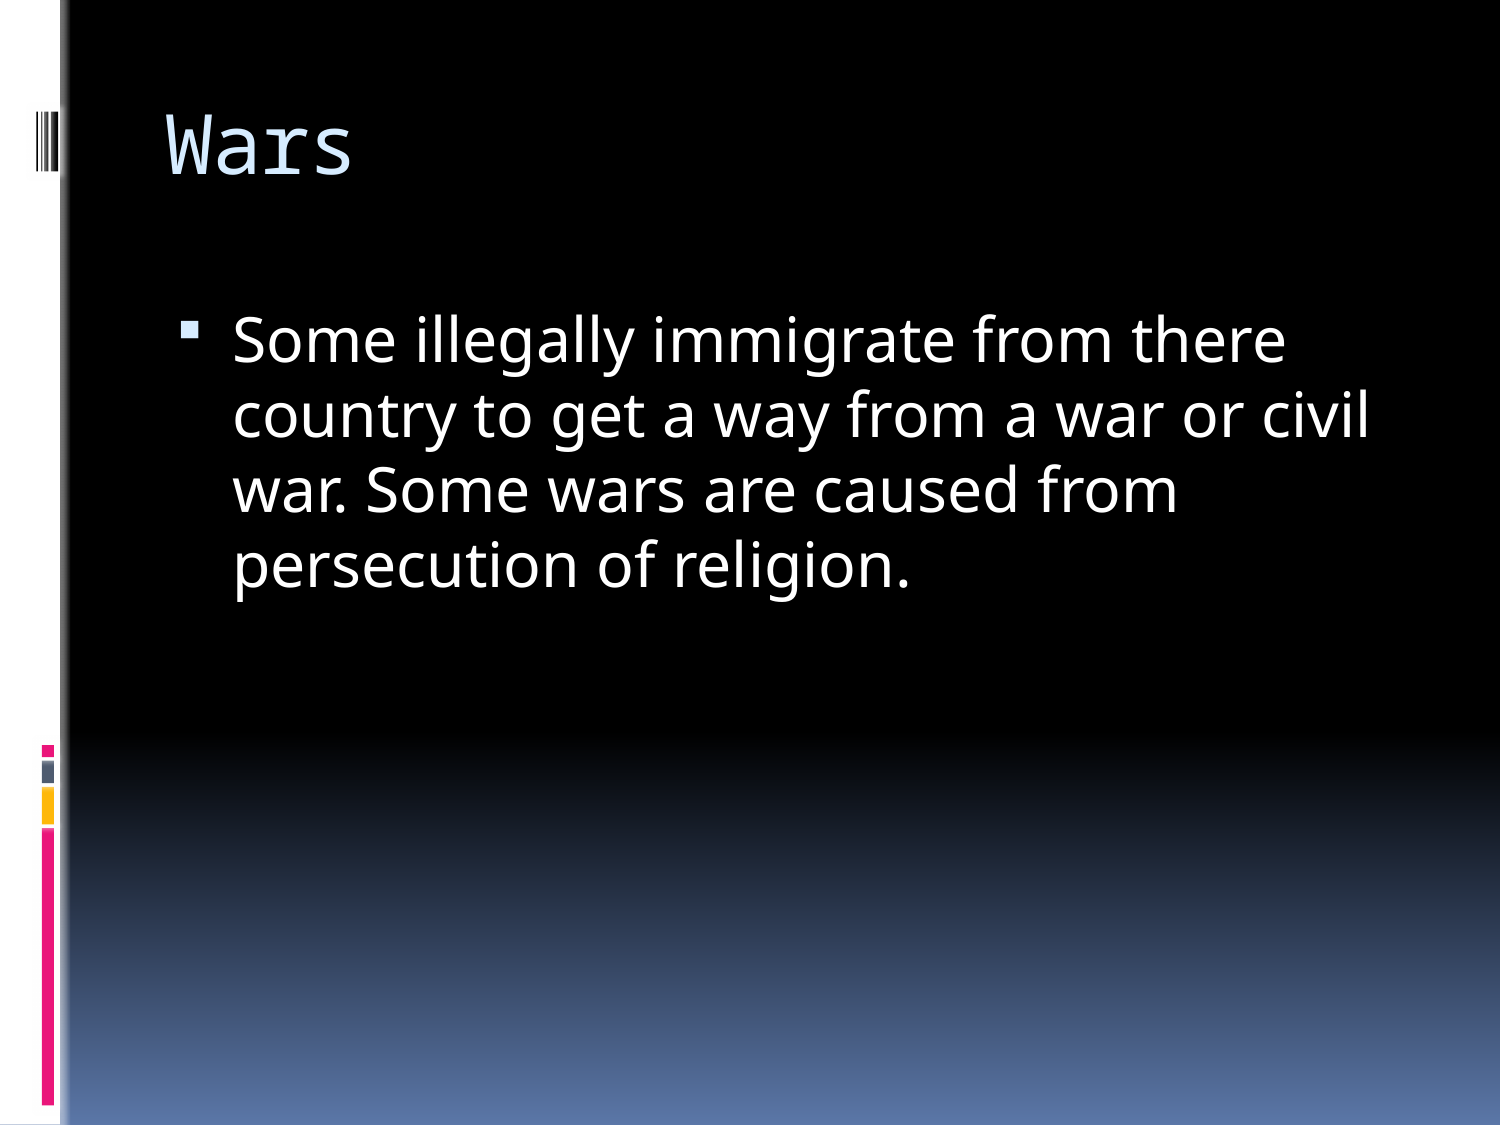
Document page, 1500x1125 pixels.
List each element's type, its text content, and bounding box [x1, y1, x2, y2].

list Some illegally immigrate from there country to get a way from a war or civil war. Some wars are caused from persecution of religion. [150, 292, 1425, 1043]
title Wars [150, 83, 1425, 234]
